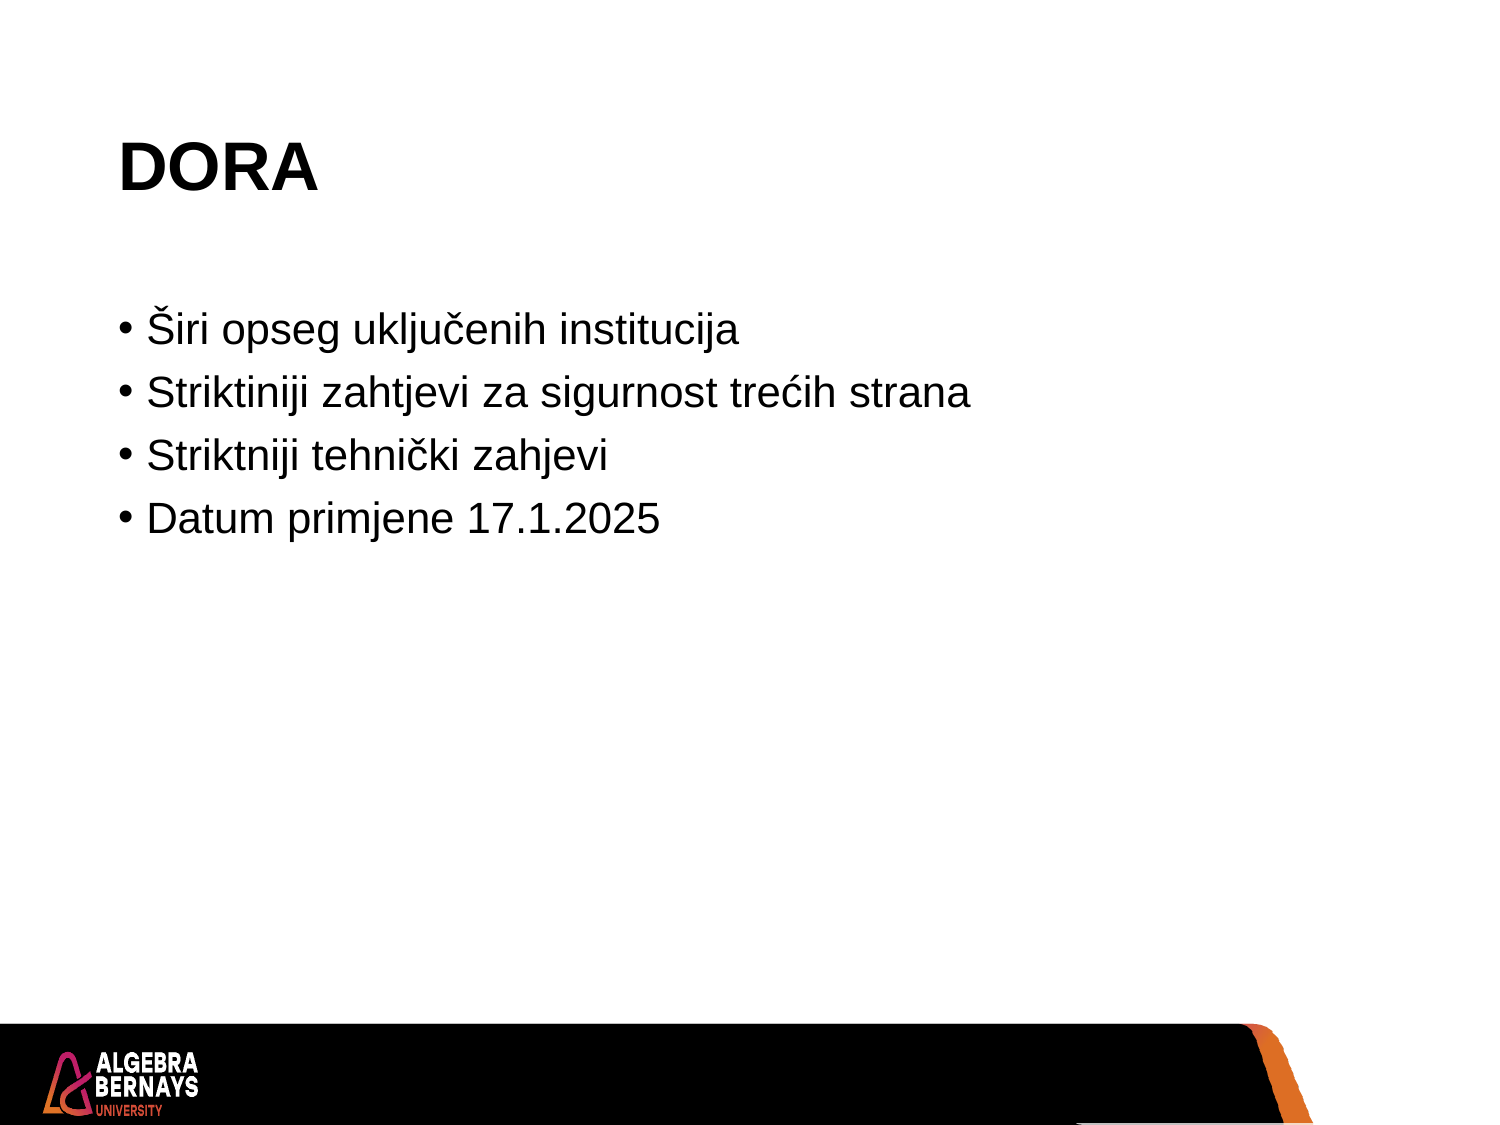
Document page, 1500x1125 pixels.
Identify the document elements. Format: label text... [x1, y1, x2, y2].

picture [0, 1023, 1468, 1125]
list Širi opseg uključenih institucija Striktiniji zahtjevi za sigurnost trećih strana Striktniji tehnički zahjevi Datum primjene 17.1.2025 [103, 299, 1397, 1014]
title DORA [103, 59, 1397, 278]
